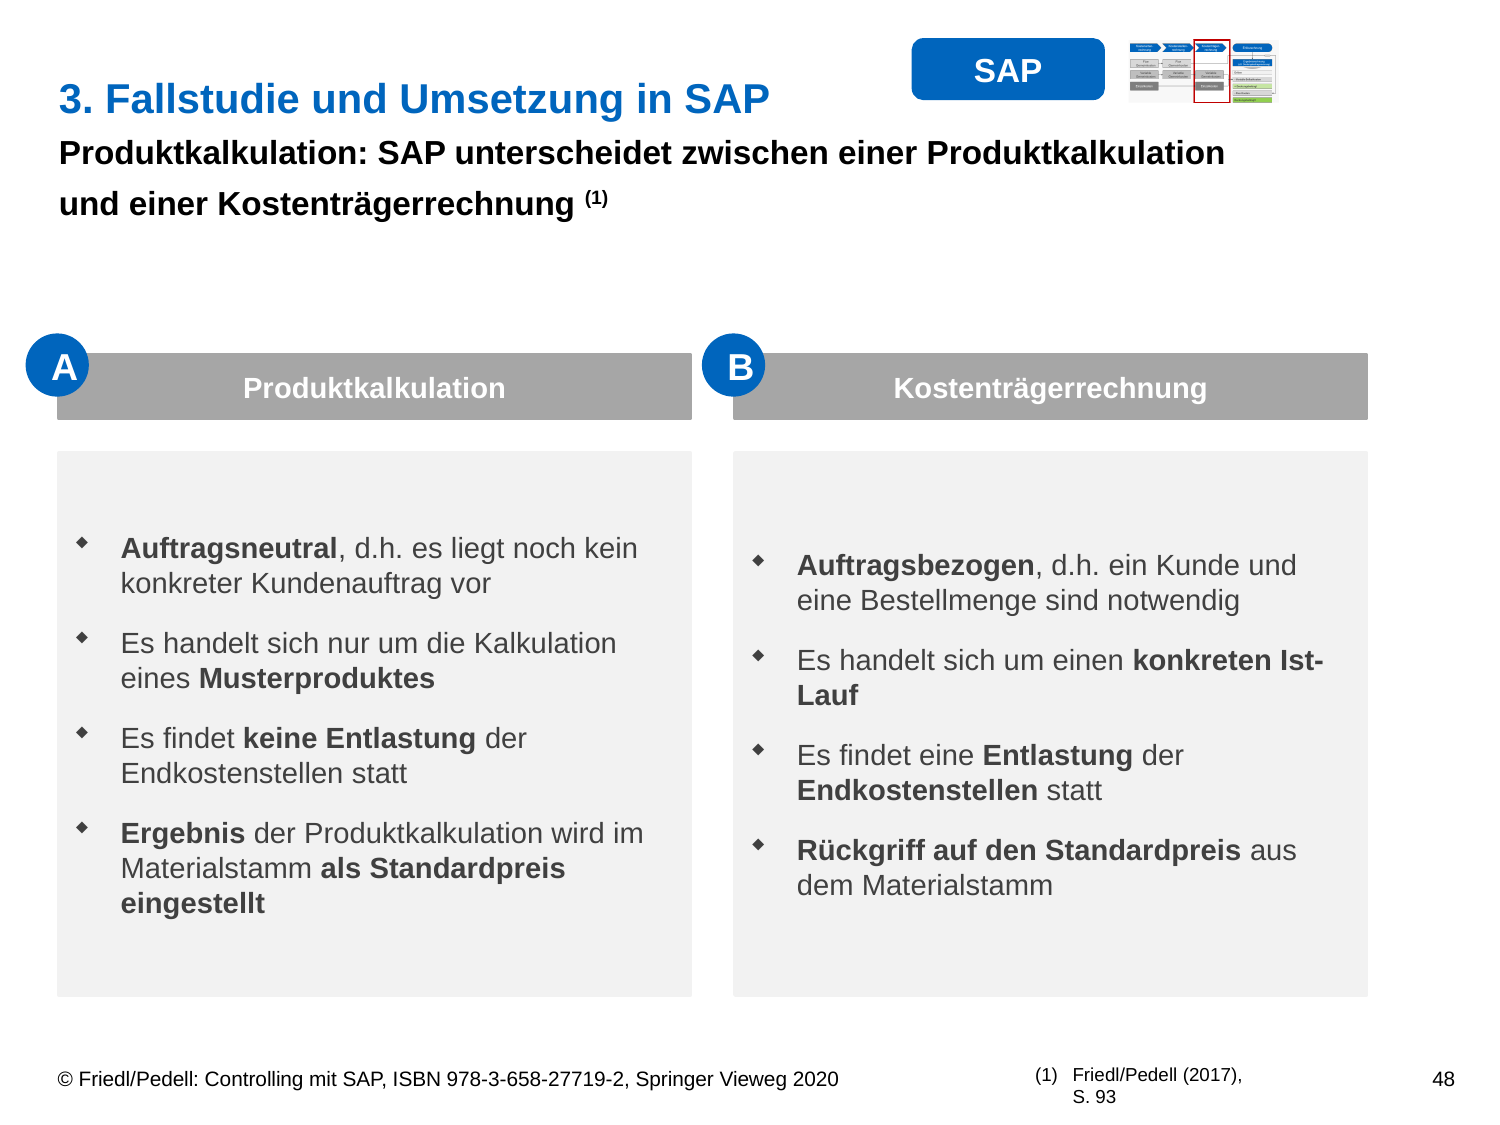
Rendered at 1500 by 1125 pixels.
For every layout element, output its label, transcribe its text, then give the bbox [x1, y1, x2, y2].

text_box Auftragsneutral, d.h. es liegt noch kein konkreter Kundenauftrag vor Es handelt sich nur um die Kalkulation eines Musterproduktes Es findet keine Entlastung der Endkostenstellen statt Ergebnis der Produktkalkulation wird im Materialstamm als Standardpreis eingestellt [57, 451, 692, 997]
list Produktkalkulation: SAP unterscheidet zwischen einer Produktkalkulation und einer Kostenträgerrechnung (1) [58, 121, 1278, 171]
slide_number 48 [1262, 1058, 1470, 1119]
text_box Kostenträgerrechnung [733, 353, 1368, 420]
text_box A [25, 333, 89, 397]
title 3. Fallstudie und Umsetzung in SAP [58, 58, 1278, 119]
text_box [1128, 39, 1280, 104]
text_box Produktkalkulation [57, 353, 692, 420]
text_box B [701, 333, 766, 397]
text_box Auftragsbezogen, d.h. ein Kunde und eine Bestellmenge sind notwendig Es handelt sich um einen konkreten Ist-Lauf Es findet eine Entlastung der Endkostenstellen statt Rückgriff auf den Standardpreis aus dem Materialstamm [733, 451, 1368, 997]
text_box Friedl/Pedell (2017), S. 93 [1020, 1054, 1278, 1115]
footer © Friedl/Pedell: Controlling mit SAP, ISBN 978-3-658-27719-2, Springer Vieweg 2020 [42, 1058, 1235, 1113]
text_box SAP [911, 38, 1105, 101]
